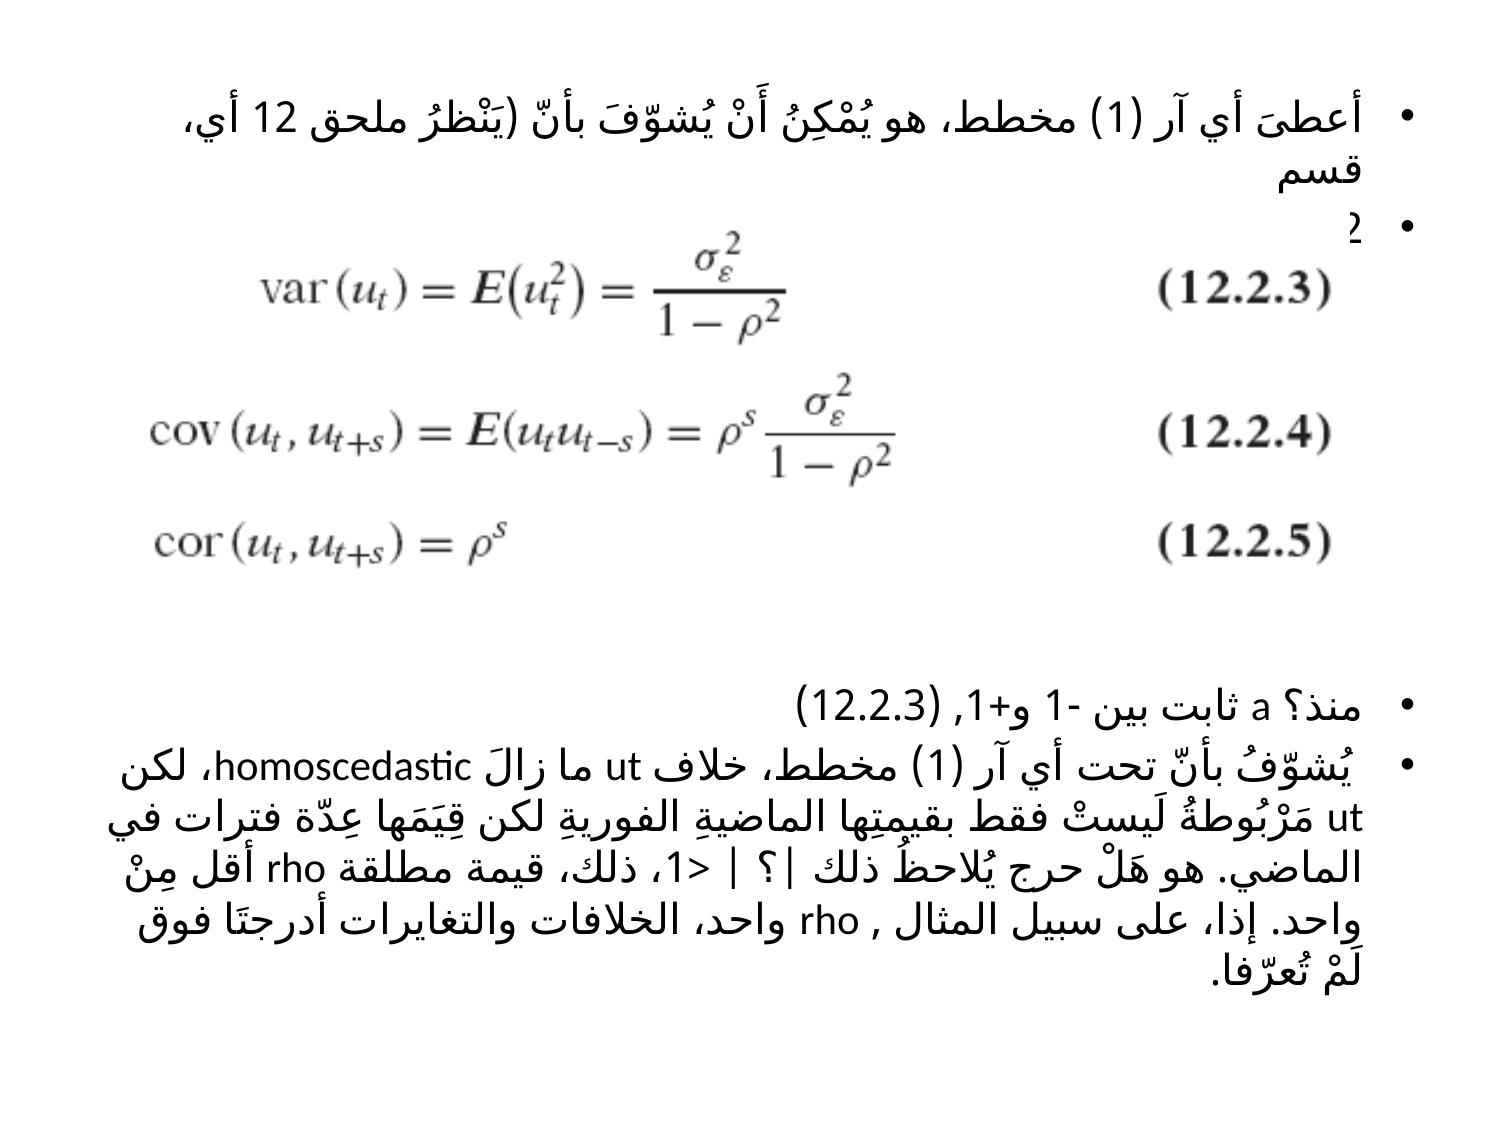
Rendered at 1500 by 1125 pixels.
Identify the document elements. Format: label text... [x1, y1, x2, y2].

list أعطىَ أي آر (1) مخطط، هو يُمْكِنُ أَنْ يُشوّفَ بأنّ (يَنْظرُ ملحق 12 أي، قسم 12 أي 2) منذ؟ a ثابت بين -1 و+1, (12.2.3) يُشوّفُ بأنّ تحت أي آر (1) مخطط، خلاف ut ما زالَ homoscedastic، لكن ut مَرْبُوطةُ لَيستْ فقط بقيمتِها الماضيةِ الفوريةِ لكن قِيَمَها عِدّة فترات في الماضي. هو هَلْ حرج يُلاحظُ ذلك |؟ | <1، ذلك، قيمة مطلقة rho أقل مِنْ واحد. إذا، على سبيل المثال , rho واحد، الخلافات والتغايرات أدرجتَا فوق لَمْ تُعرّفا. [75, 82, 1425, 1005]
picture [128, 198, 1350, 600]
